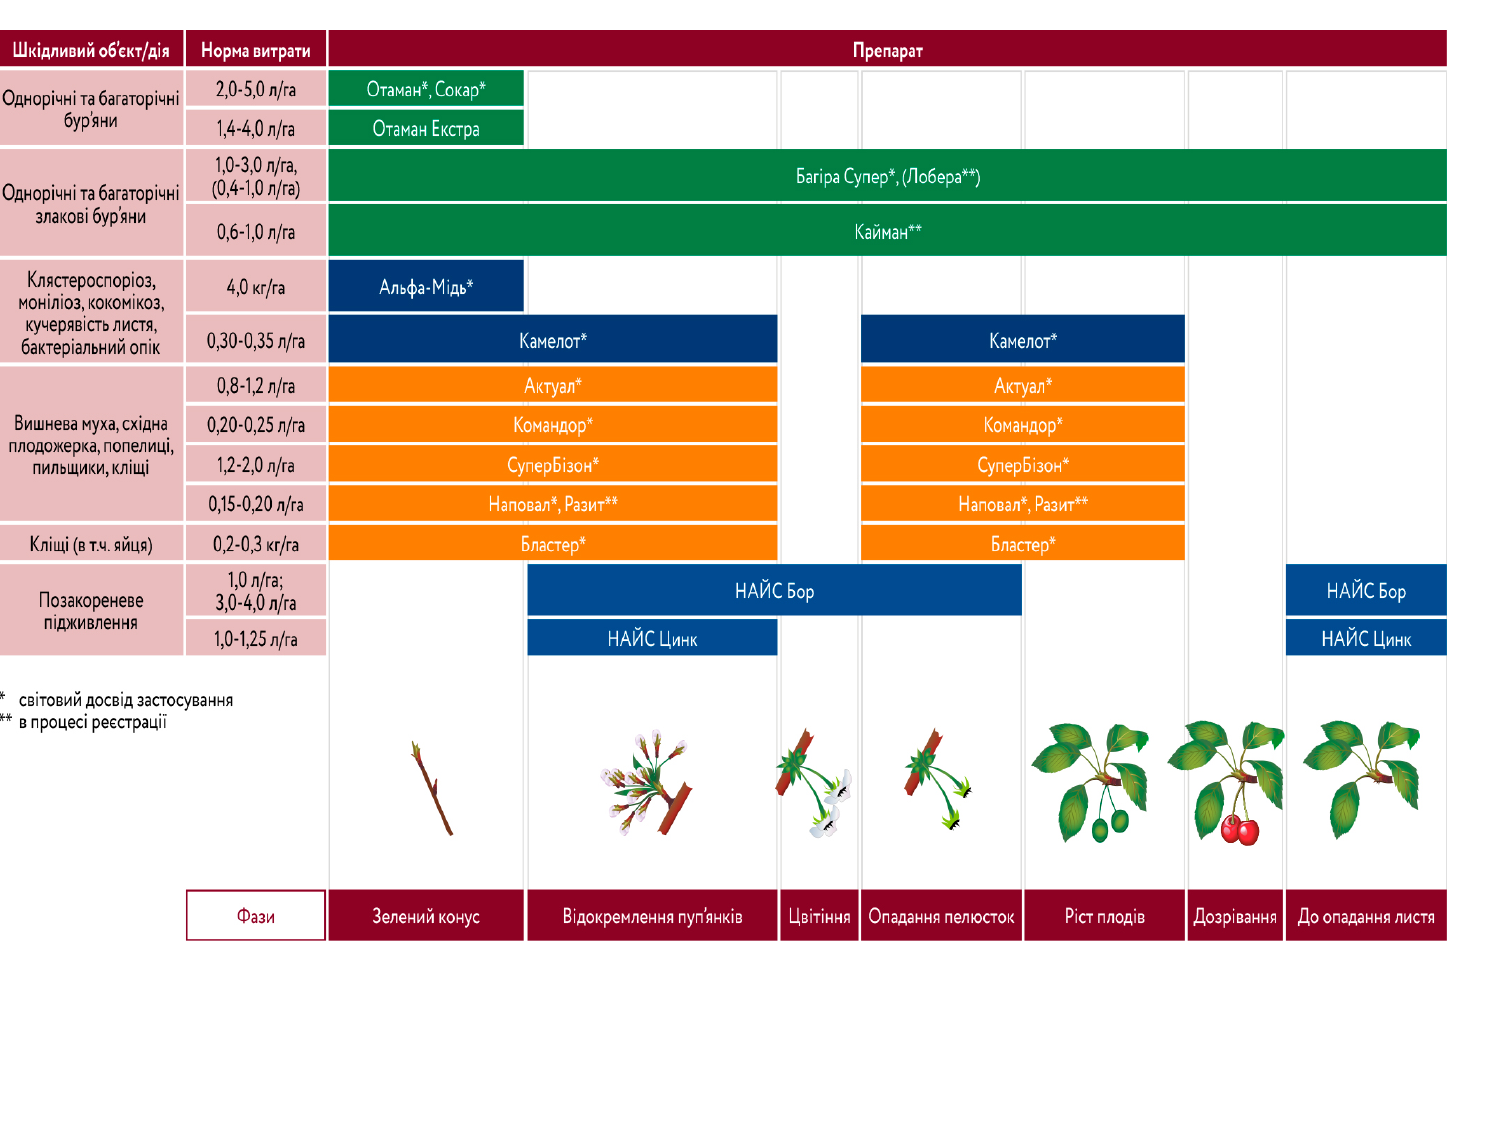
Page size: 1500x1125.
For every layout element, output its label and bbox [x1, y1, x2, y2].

picture [0, 30, 1448, 941]
